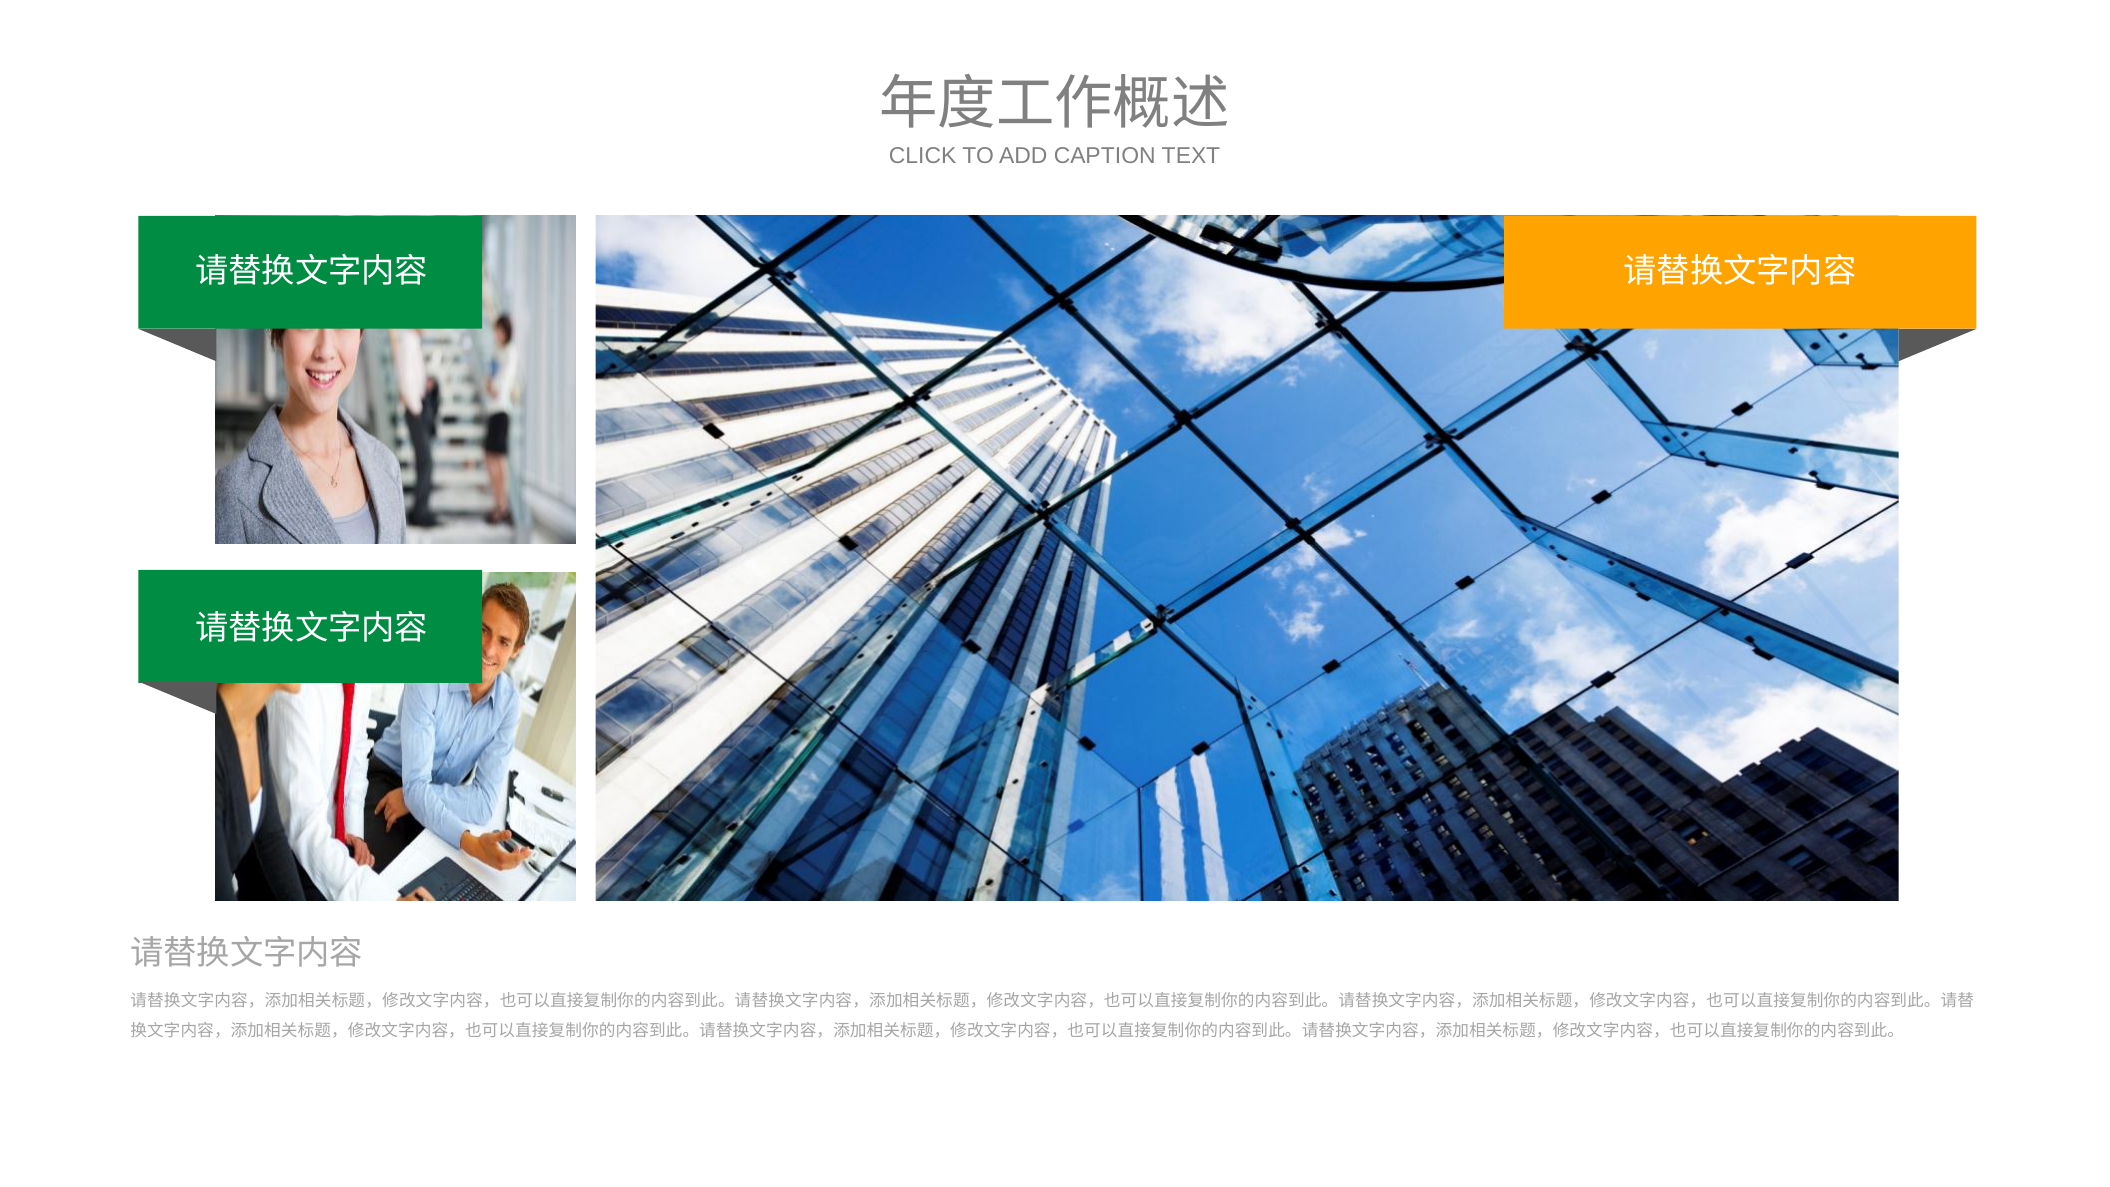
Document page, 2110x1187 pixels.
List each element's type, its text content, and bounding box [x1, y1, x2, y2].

text_box 请替换文字内容 [195, 605, 442, 646]
text_box [138, 569, 483, 683]
text_box 年度工作概述 [865, 65, 1245, 136]
text_box 请替换文字内容 [195, 248, 442, 289]
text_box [130, 931, 1977, 1041]
text_box [214, 215, 577, 544]
text_box [595, 215, 1900, 901]
text_box [214, 572, 577, 901]
text_box [138, 215, 483, 329]
text_box 请替换文字内容 [1623, 248, 1857, 289]
text_box [1898, 328, 1977, 362]
text_box CLICK TO ADD CAPTION TEXT [865, 140, 1245, 168]
text_box [138, 328, 217, 362]
text_box [138, 681, 217, 714]
text_box [1504, 215, 1977, 329]
